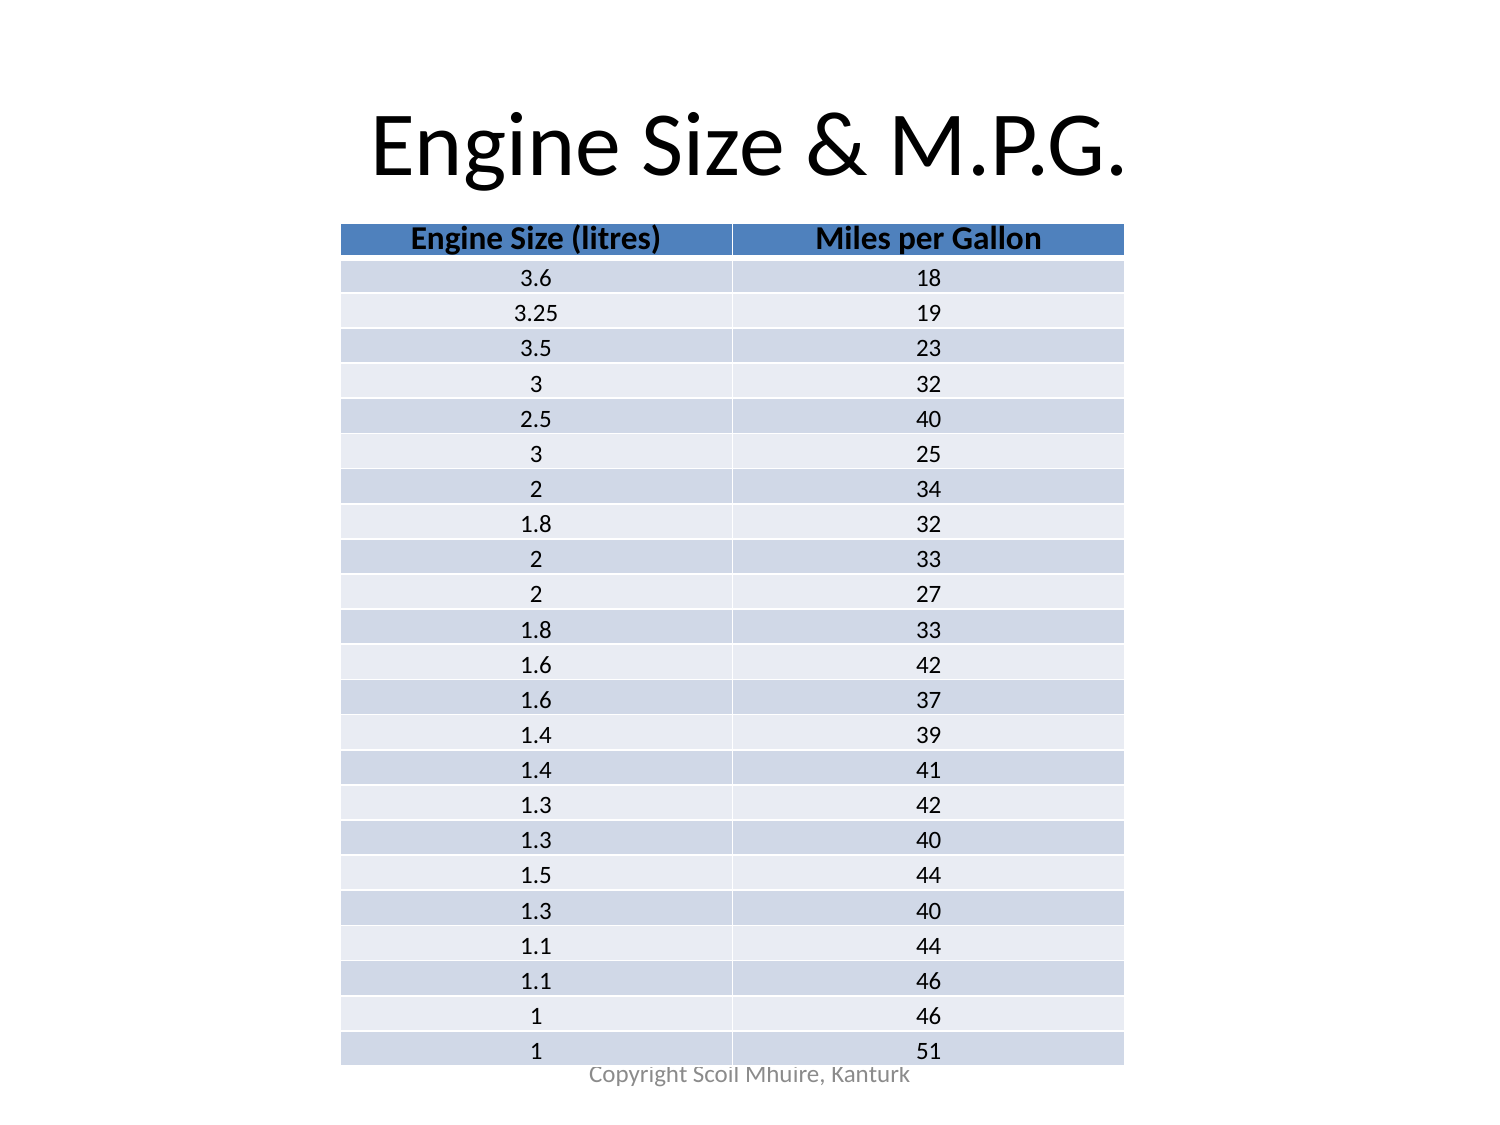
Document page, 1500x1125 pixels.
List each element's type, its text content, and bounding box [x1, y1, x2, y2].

table_cell 1.3 [341, 786, 732, 819]
table_cell 1.4 [341, 751, 732, 784]
table_cell 1.6 [341, 645, 732, 679]
table_cell 1.4 [341, 715, 732, 749]
table_cell 1 [341, 1032, 732, 1065]
table_cell 2.5 [341, 399, 732, 433]
table_cell 3 [341, 364, 732, 397]
table_cell 32 [733, 505, 1124, 538]
table_cell 1.1 [341, 961, 732, 995]
table_cell 1.8 [341, 610, 732, 643]
table_cell 1.5 [341, 856, 732, 889]
table_cell 25 [733, 434, 1124, 468]
table_cell 40 [733, 399, 1124, 433]
table_cell 3.5 [341, 329, 732, 362]
table_cell 19 [733, 294, 1124, 327]
table_cell 44 [733, 926, 1124, 960]
table_cell 37 [733, 680, 1124, 714]
table_cell 42 [733, 645, 1124, 679]
table_cell 27 [733, 575, 1124, 608]
table_cell 3.6 [341, 261, 732, 292]
table_cell 23 [733, 329, 1124, 362]
table_cell 3.25 [341, 294, 732, 327]
table_cell 32 [733, 364, 1124, 397]
footer Copyright Scoil Mhuire, Kanturk [512, 1042, 988, 1103]
table_cell 41 [733, 751, 1124, 784]
table_header Miles per Gallon [733, 224, 1124, 255]
table_cell 18 [733, 261, 1124, 292]
table_cell 40 [733, 821, 1124, 854]
table_cell 44 [733, 856, 1124, 889]
table_cell 40 [733, 891, 1124, 925]
table_cell 2 [341, 540, 732, 573]
table_cell 1.6 [341, 680, 732, 714]
table_cell 33 [733, 540, 1124, 573]
title Engine Size & M.P.G. [75, 45, 1425, 233]
table_cell 33 [733, 610, 1124, 643]
table_cell 46 [733, 961, 1124, 995]
table_cell 46 [733, 997, 1124, 1030]
table_cell 34 [733, 469, 1124, 503]
table_cell 3 [341, 434, 732, 468]
table_header Engine Size (litres) [341, 224, 732, 255]
table_cell 1 [341, 997, 732, 1030]
table_cell 1.3 [341, 821, 732, 854]
table_cell 2 [341, 469, 732, 503]
table_cell 42 [733, 786, 1124, 819]
table_cell 1.8 [341, 505, 732, 538]
table_cell 1.3 [341, 891, 732, 925]
table_cell 1.1 [341, 926, 732, 960]
table_cell 39 [733, 715, 1124, 749]
table_cell 51 [733, 1032, 1124, 1065]
table_cell 2 [341, 575, 732, 608]
